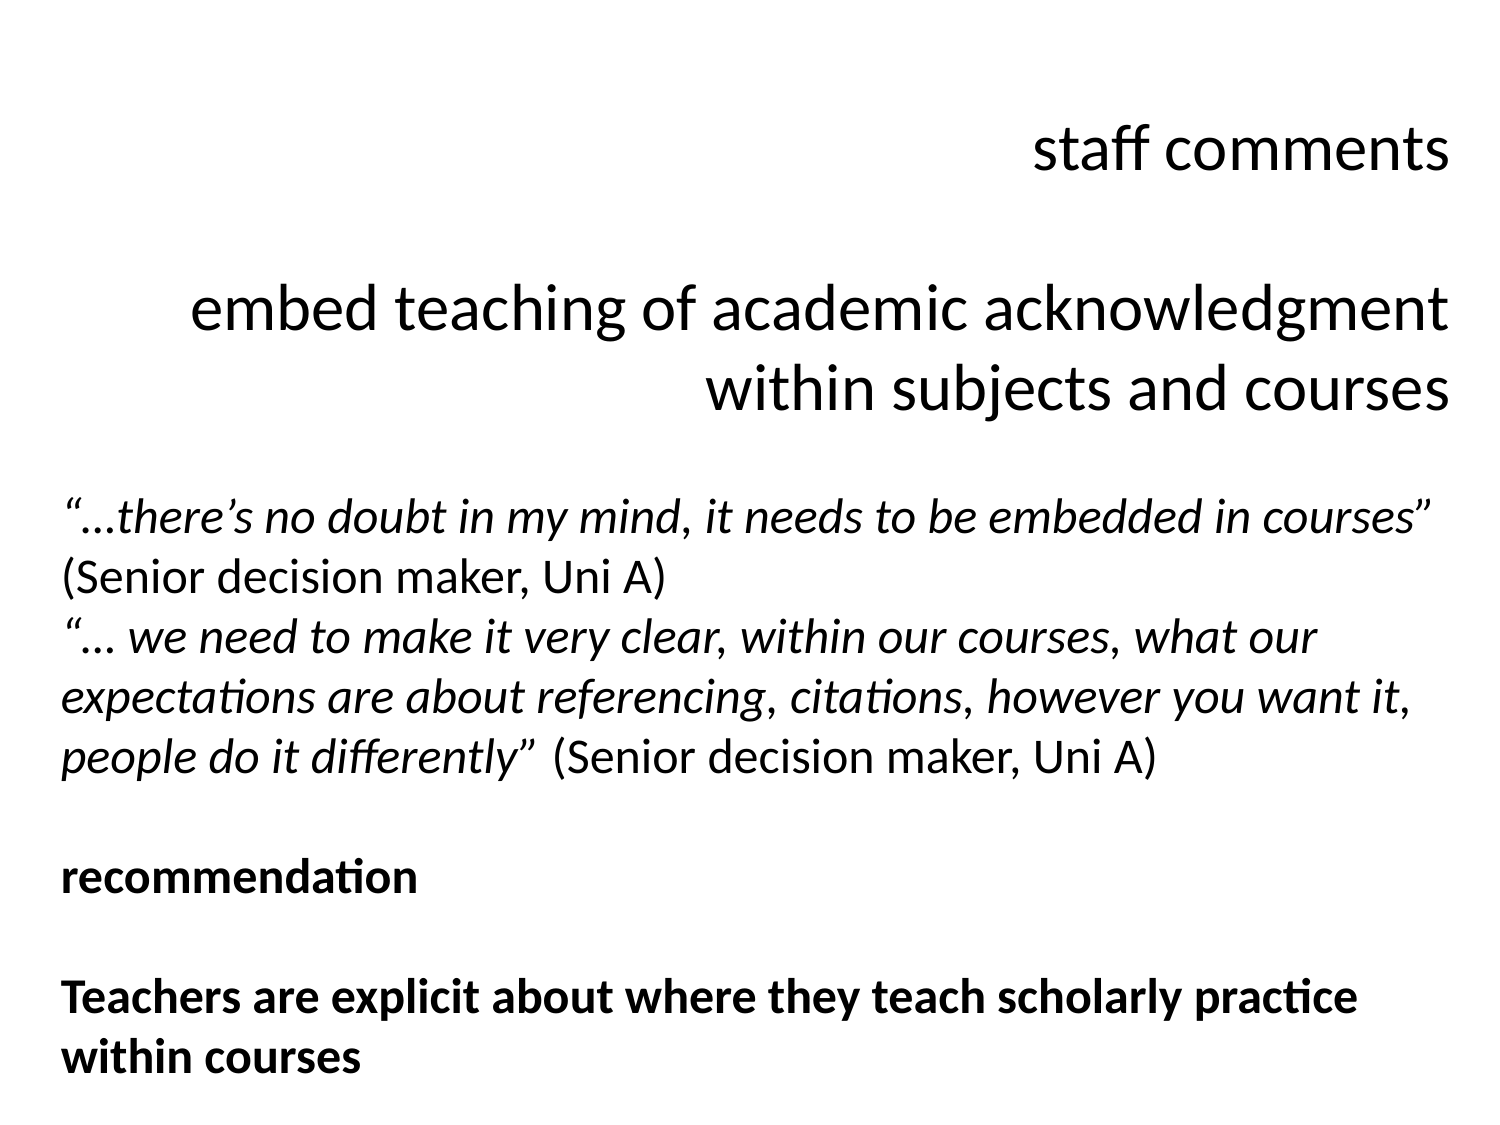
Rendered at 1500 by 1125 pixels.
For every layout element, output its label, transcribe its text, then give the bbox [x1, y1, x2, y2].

text_box staff comments embed teaching of academic acknowledgment within subjects and courses “…there’s no doubt in my mind, it needs to be embedded in courses” (Senior decision maker, Uni A) “… we need to make it very clear, within our courses, what our expectations are about referencing, citations, however you want it, people do it differently” (Senior decision maker, Uni A) recommendation Teachers are explicit about where they teach scholarly practice within courses [46, 16, 1466, 1091]
